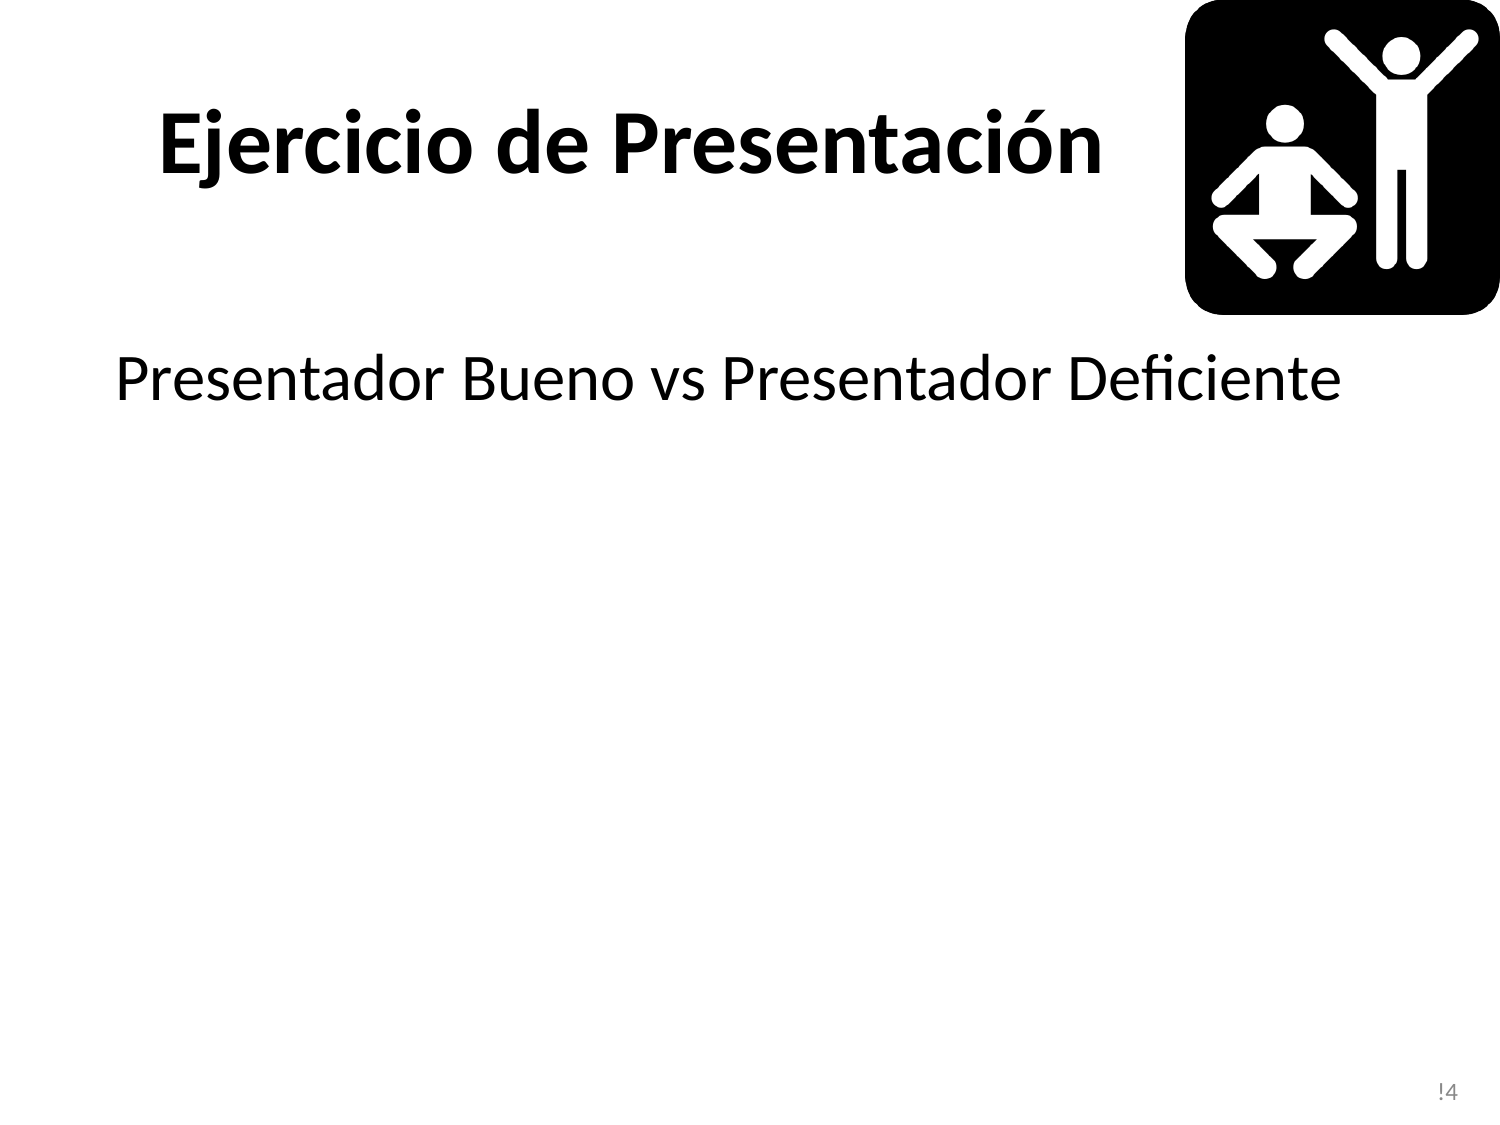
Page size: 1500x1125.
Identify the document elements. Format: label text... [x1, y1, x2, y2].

picture [1185, 0, 1500, 315]
text_box !4 [1122, 1067, 1473, 1125]
list Presentador Bueno vs Presentador Deficiente [100, 326, 1459, 999]
title Ejercicio de Presentación [76, 66, 1180, 209]
